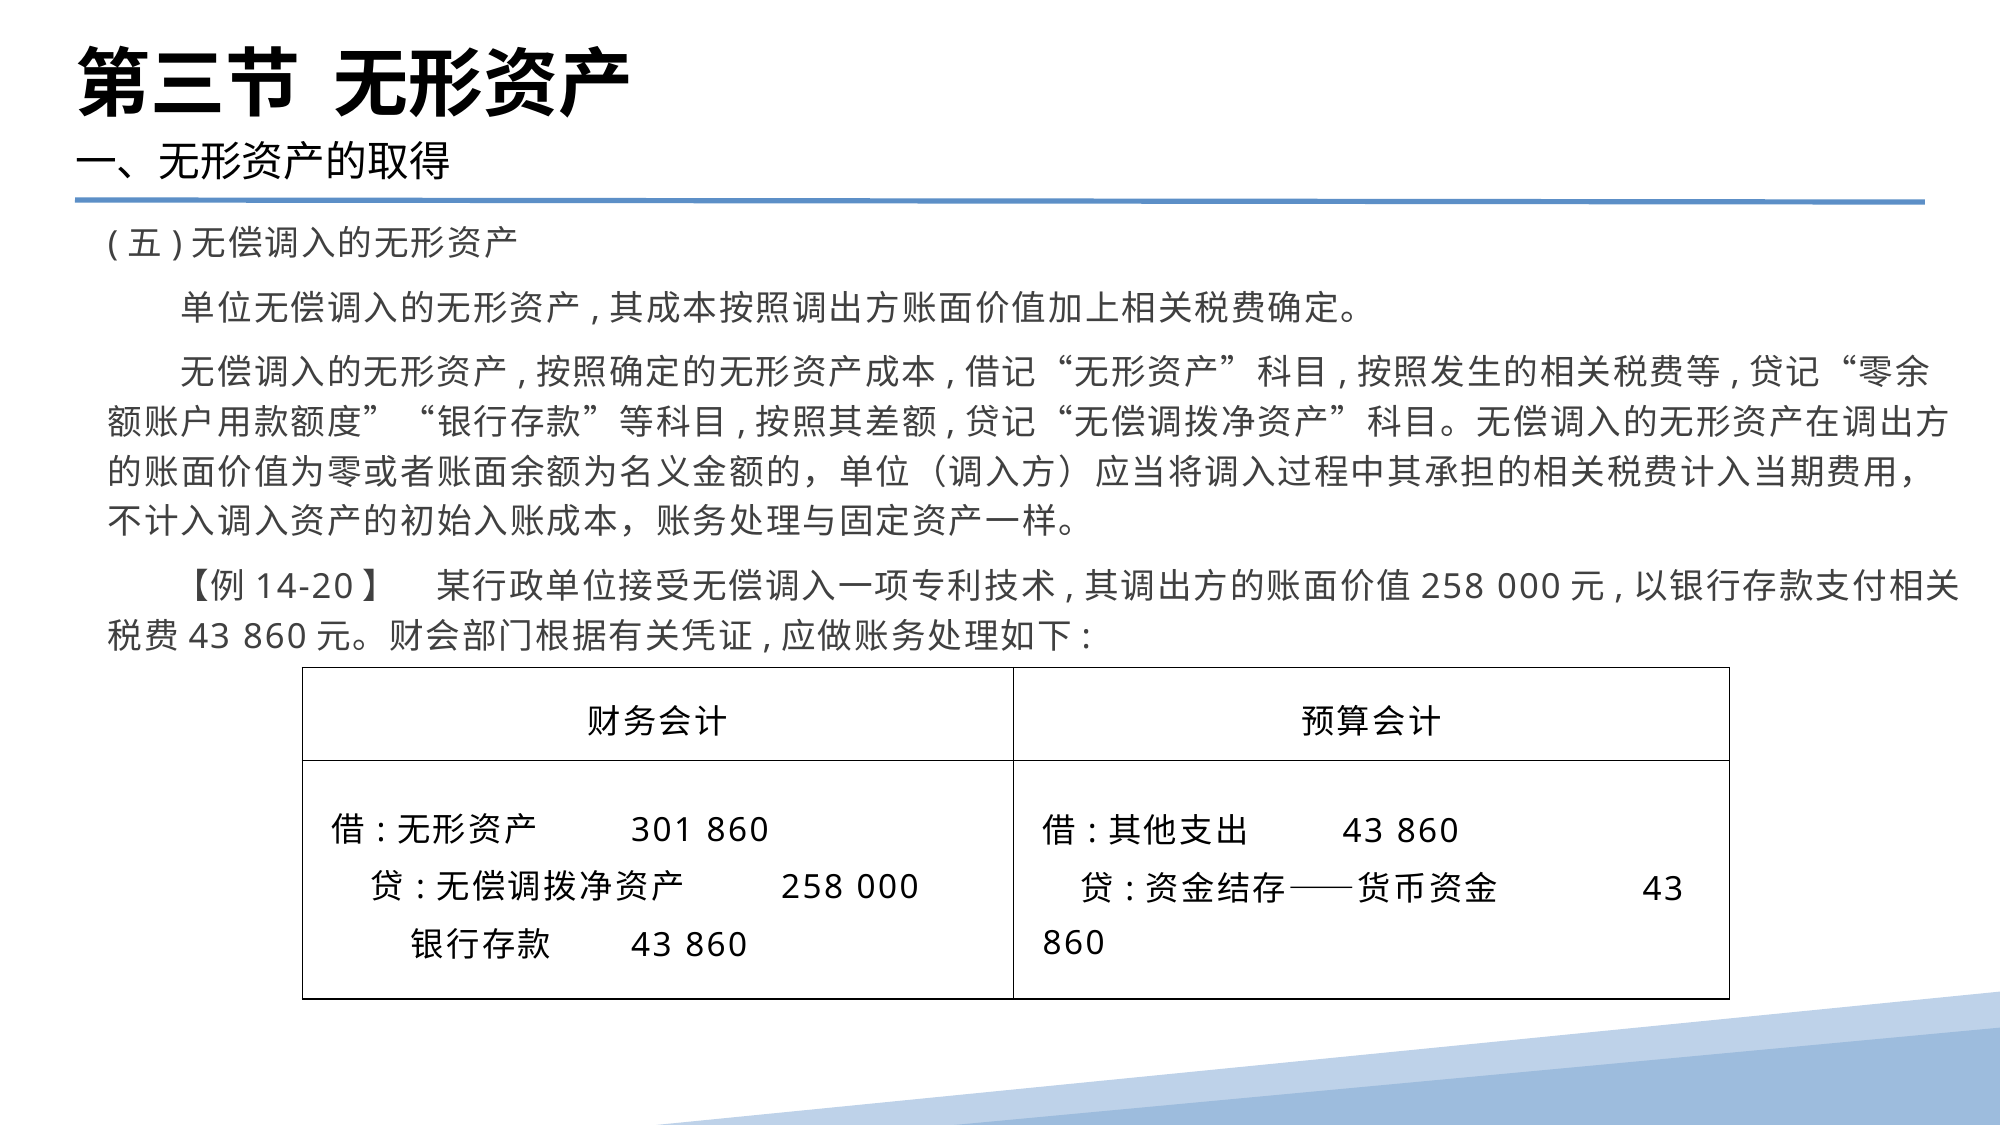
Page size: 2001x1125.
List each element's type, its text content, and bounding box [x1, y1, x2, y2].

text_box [74, 199, 1925, 203]
text_box 一、无形资产的取得 [75, 124, 1925, 199]
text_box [656, 991, 2000, 1125]
text_box 第三节 无形资产 [75, 24, 1925, 124]
text_box (五)无偿调入的无形资产 单位无偿调入的无形资产,其成本按照调出方账面价值加上相关税费确定。 无偿调入的无形资产,按照确定的无形资产成本,借记“无形资产”科目,按照发生的相关税费等,贷记“零余额账户用款额度”“银行存款”等科目,按照其差额,贷记“无偿调拨净资产”科目。无偿调入的无形资产在调出方的账面价值为零或者账面余额为名义金额的，单位（调入方）应当将调入过程中其承担的相关税费计入当期费用，不计入调入资产的初始入账成本，账务处理与固定资产一样。 【例14-20】 某行政单位接受无偿调入一项专利技术,其调出方的账面价值258 000元,以银行存款支付相关税费43 860元。财会部门根据有关凭证,应做账务处理如下: [97, 207, 1979, 660]
table_cell 借:无形资产 301 860 贷:无偿调拨净资产 258 000 银行存款 43 860 [303, 761, 1013, 998]
table_cell 借:其他支出 43 860 贷:资金结存——货币资金 43 860 [1014, 761, 1729, 991]
table_header 预算会计 [1014, 668, 1729, 760]
table_header 财务会计 [303, 668, 1013, 760]
